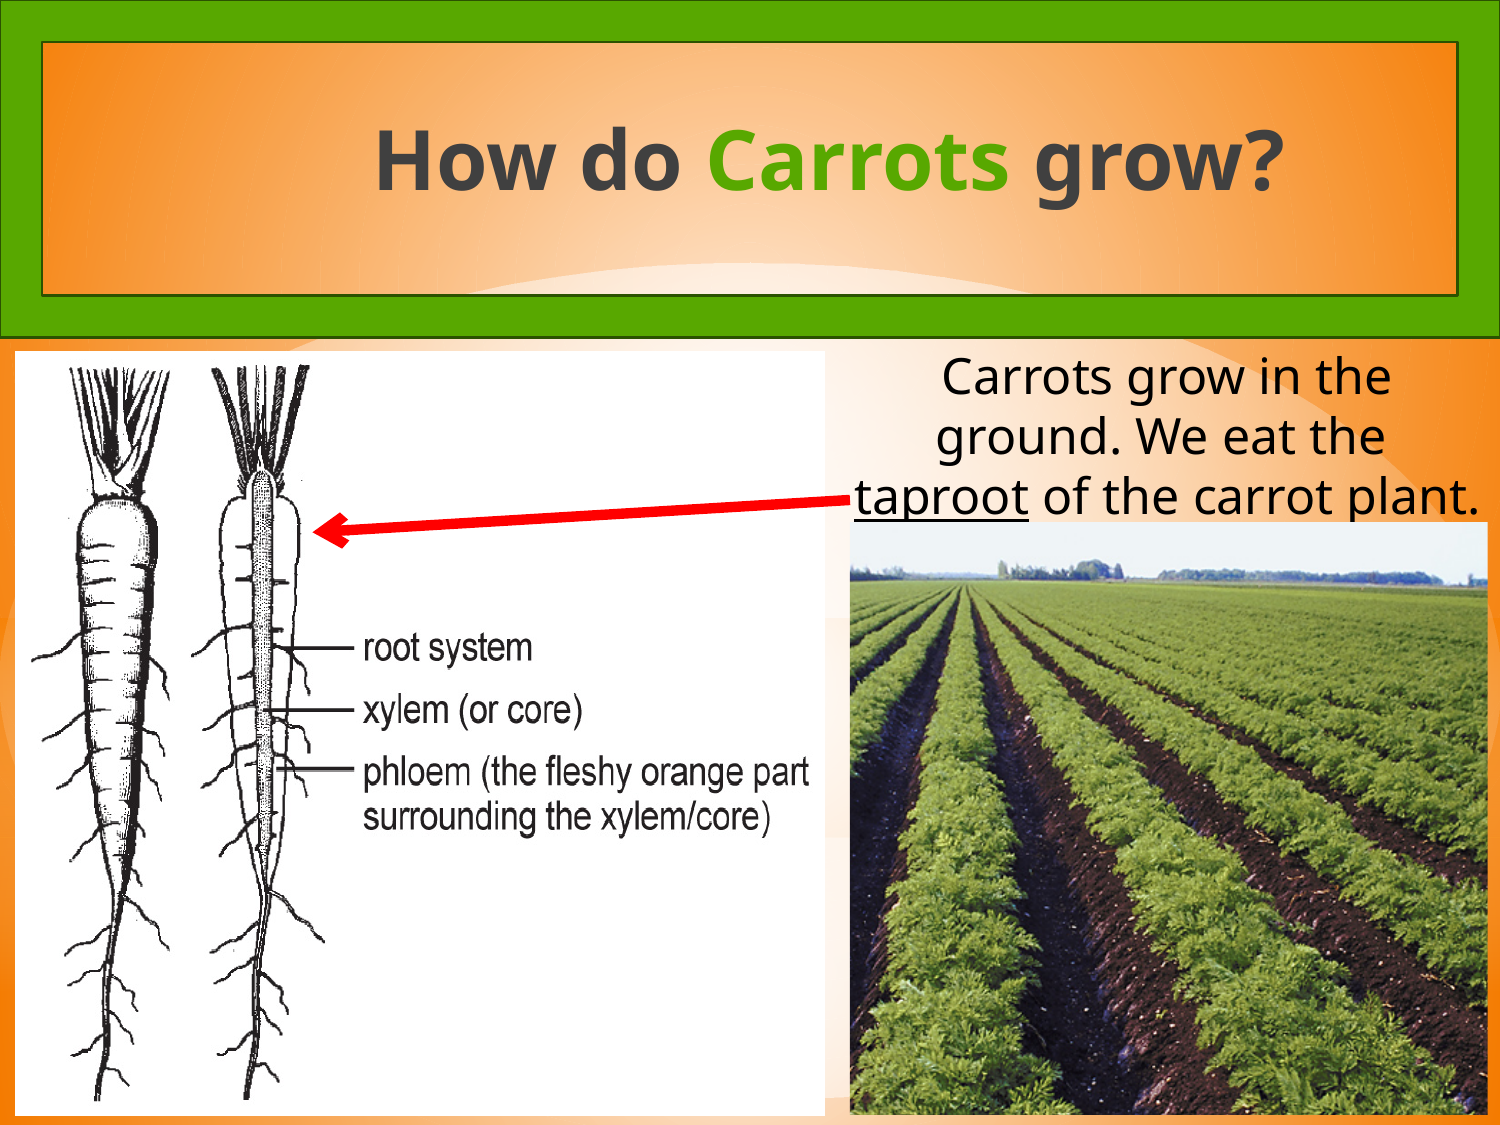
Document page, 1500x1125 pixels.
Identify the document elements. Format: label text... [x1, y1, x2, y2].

picture [15, 351, 826, 1117]
text_box [0, 0, 1500, 339]
picture [849, 522, 1488, 1115]
text_box Carrots grow in the ground. We eat the taproot of the carrot plant. [836, 337, 1499, 593]
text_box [312, 499, 851, 533]
text_box How do Carrots grow? [43, 99, 1300, 288]
